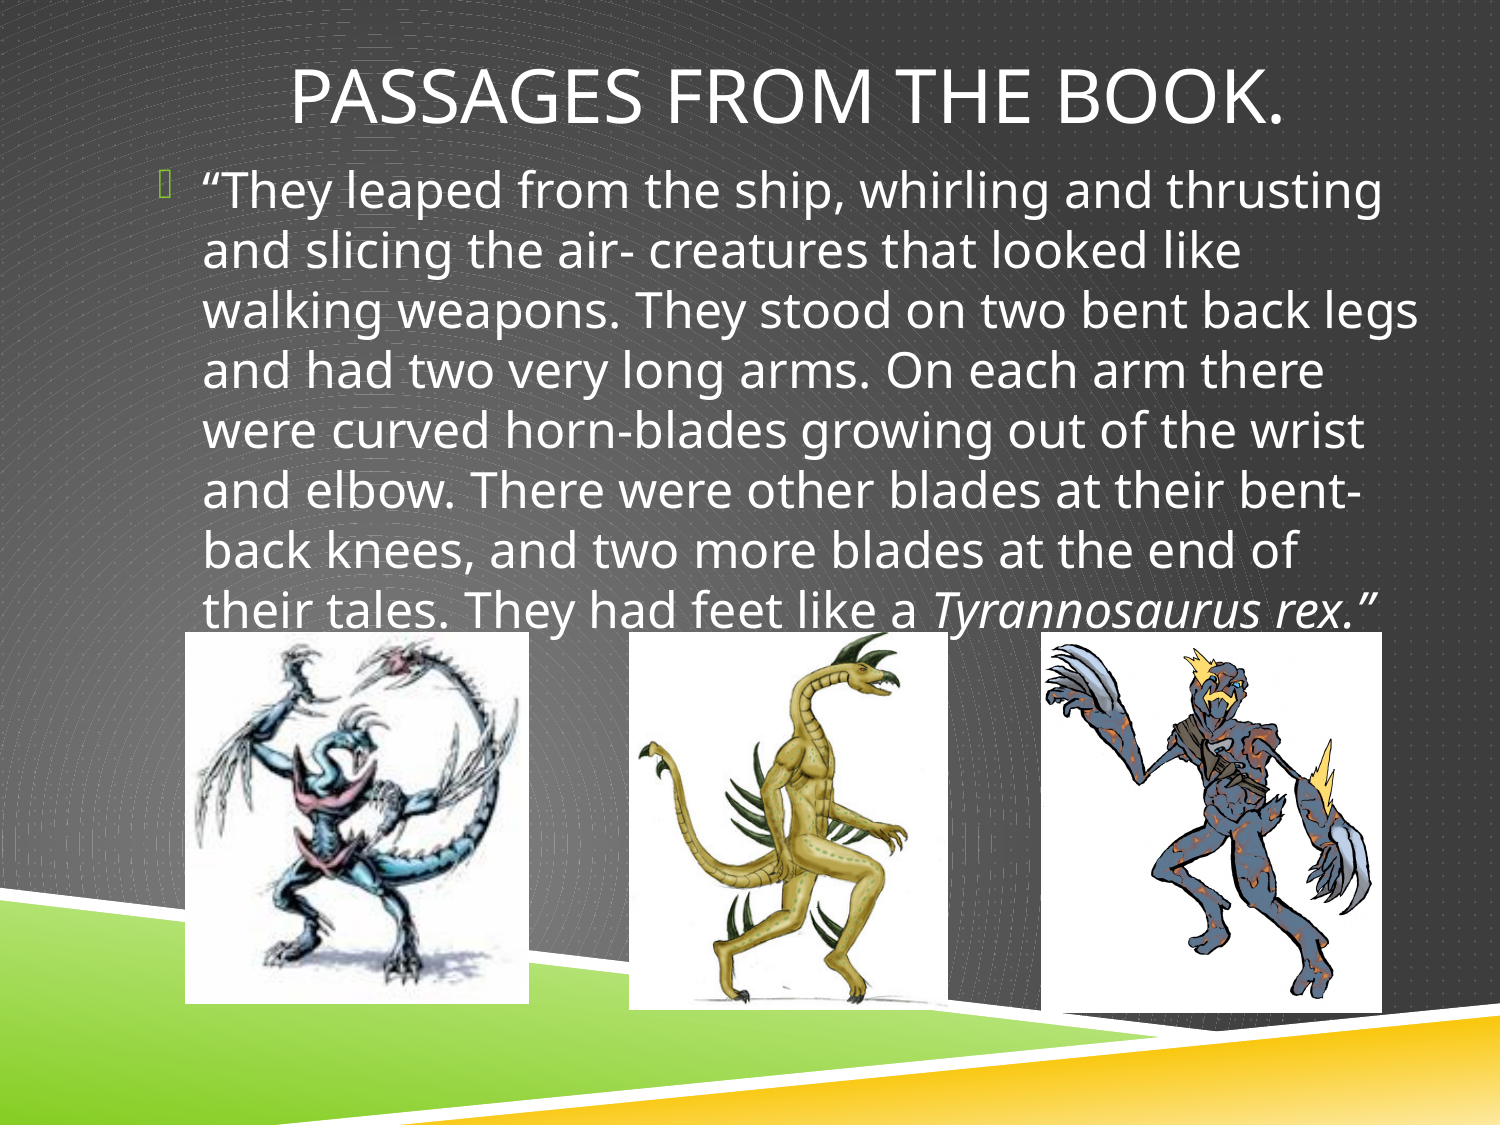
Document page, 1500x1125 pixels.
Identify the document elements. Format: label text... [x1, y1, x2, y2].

picture [185, 632, 529, 1005]
picture [1041, 632, 1382, 1013]
picture [629, 632, 949, 1011]
title Passages From the book. [185, 0, 1391, 151]
list “They leaped from the ship, whirling and thrusting and slicing the air- creatures that looked like walking weapons. They stood on two bent back legs and had two very long arms. On each arm there were curved horn-blades growing out of the wrist and elbow. There were other blades at their bent-back knees, and two more blades at the end of their tales. They had feet like a Tyrannosaurus rex.” (29) [146, 151, 1422, 764]
